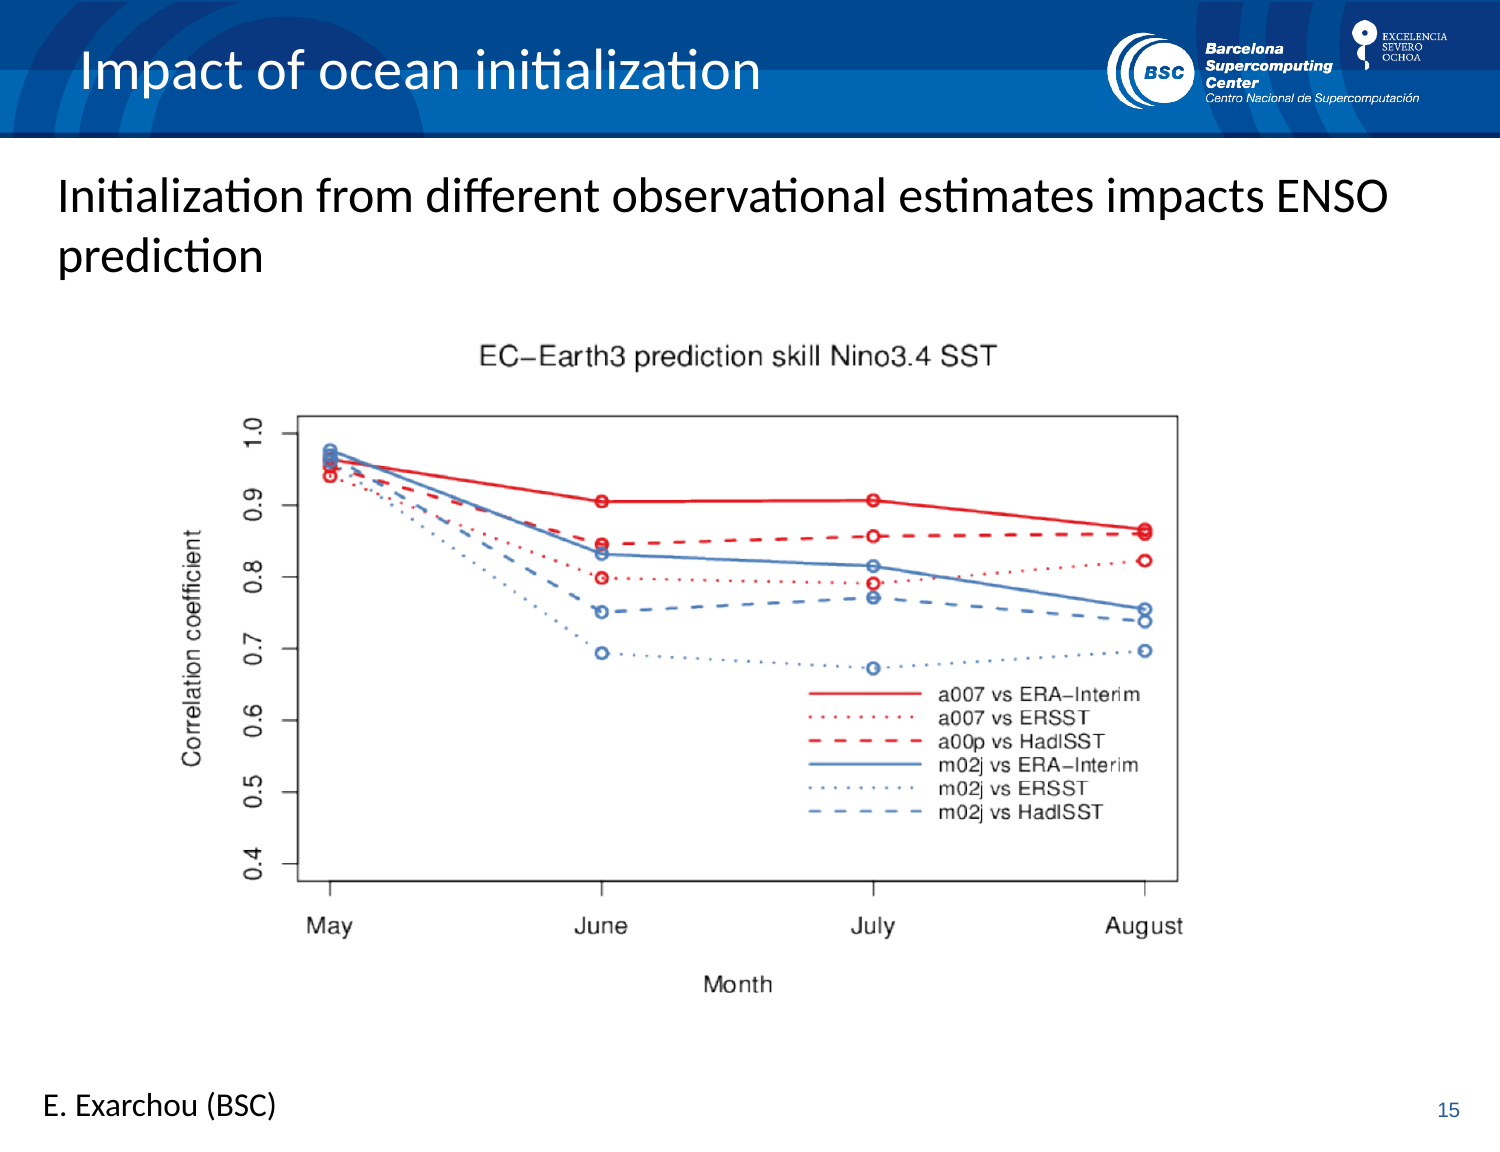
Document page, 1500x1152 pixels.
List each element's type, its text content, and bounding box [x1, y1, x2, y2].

picture [0, 0, 1500, 138]
text_box Impact of ocean initialization [65, 23, 1081, 138]
text_box E. Exarchou (BSC) [28, 1074, 350, 1129]
picture [180, 165, 1183, 1152]
text_box Initialization from different observational estimates impacts ENSO prediction [42, 155, 1454, 291]
